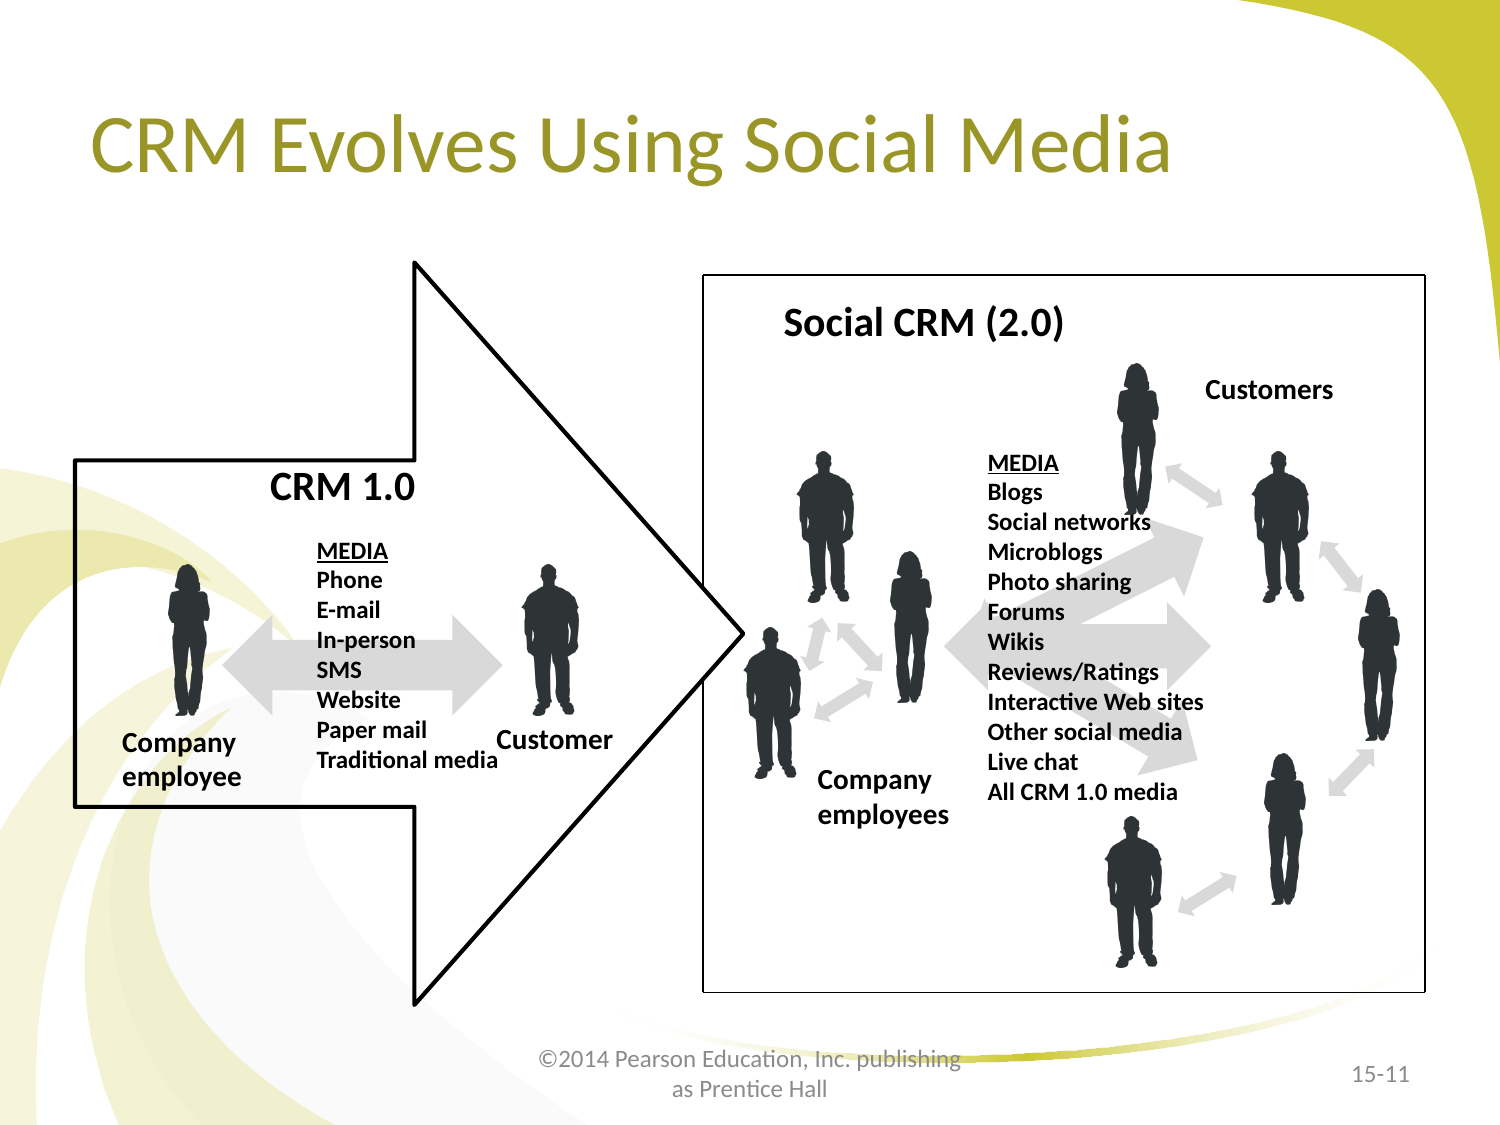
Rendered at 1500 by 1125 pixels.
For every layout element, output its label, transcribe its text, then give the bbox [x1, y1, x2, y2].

footer ©2014 Pearson Education, Inc. publishing as Prentice Hall [512, 1042, 988, 1103]
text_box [74, 262, 1426, 1006]
title CRM Evolves Using Social Media [75, 45, 1425, 233]
slide_number 15-11 [1074, 1042, 1425, 1103]
